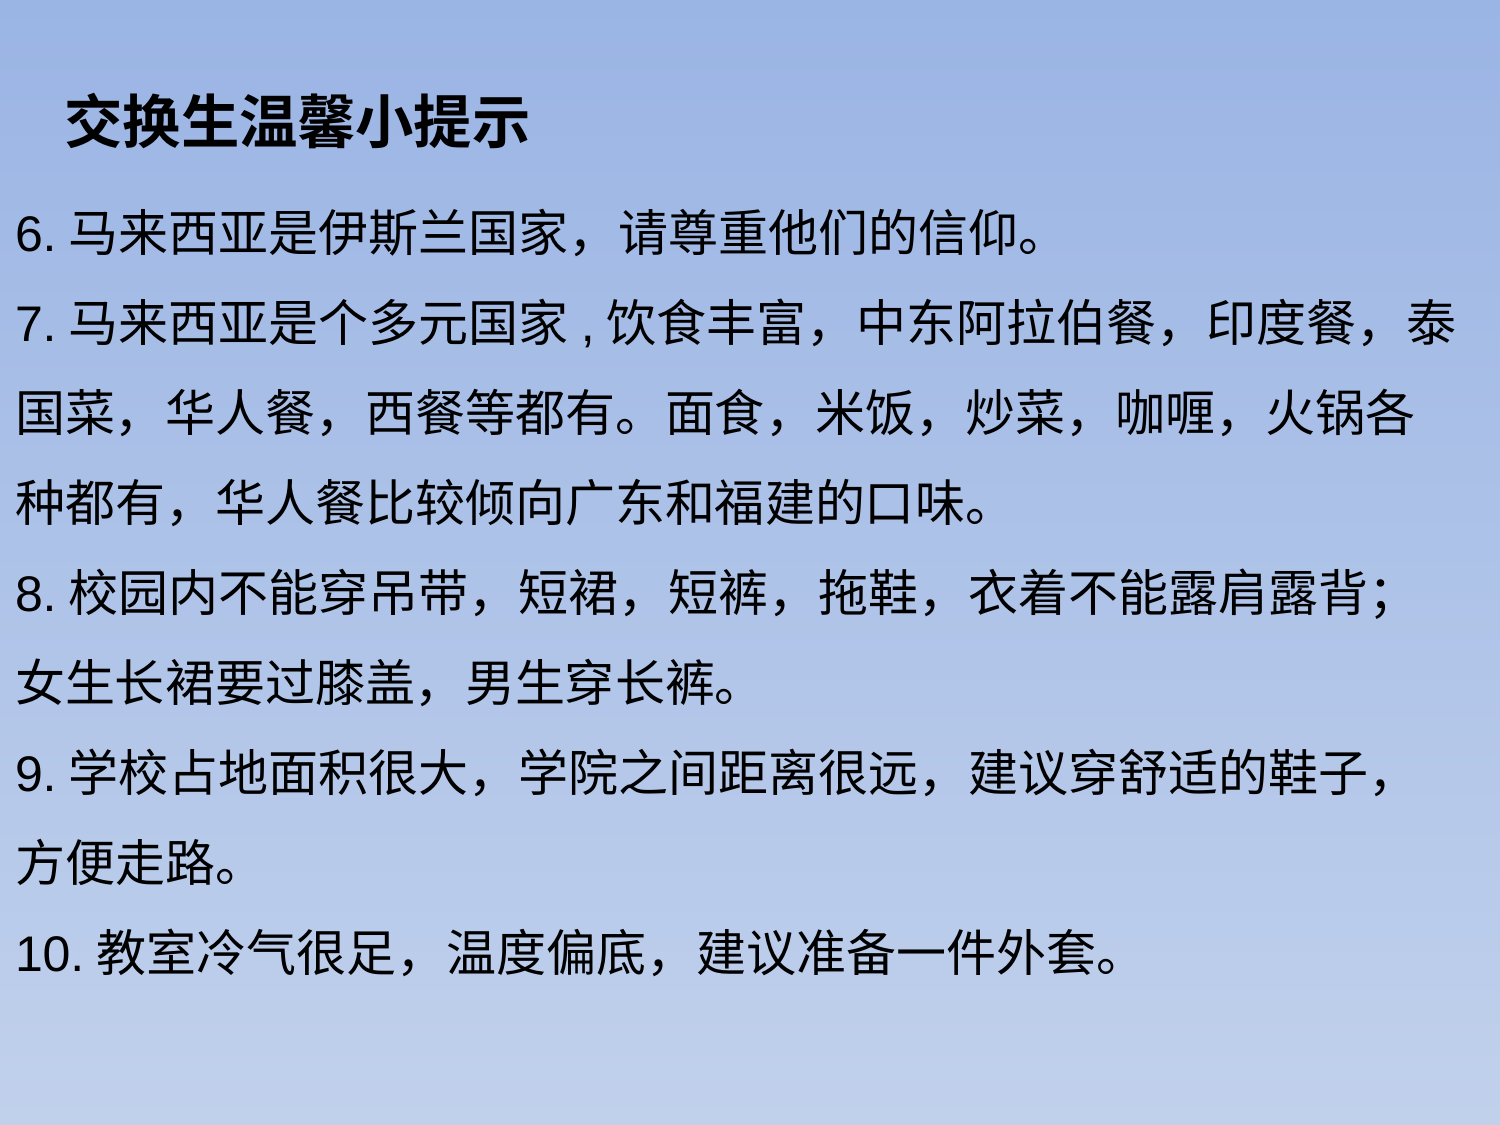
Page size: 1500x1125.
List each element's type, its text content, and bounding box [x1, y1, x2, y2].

subtitle 6.马来西亚是伊斯兰国家，请尊重他们的信仰。 7.马来西亚是个多元国家,饮食丰富，中东阿拉伯餐，印度餐，泰国菜，华人餐，西餐等都有。面食，米饭，炒菜，咖喱，火锅各种都有，华人餐比较倾向广东和福建的口味。 8.校园内不能穿吊带，短裙，短裤，拖鞋，衣着不能露肩露背；女生长裙要过膝盖，男生穿长裤。 9.学校占地面积很大，学院之间距离很远，建议穿舒适的鞋子，方便走路。 10.教室冷气很足，温度偏底，建议准备一件外套。 [0, 163, 1477, 1091]
title 交换生温馨小提示 [0, 0, 936, 163]
